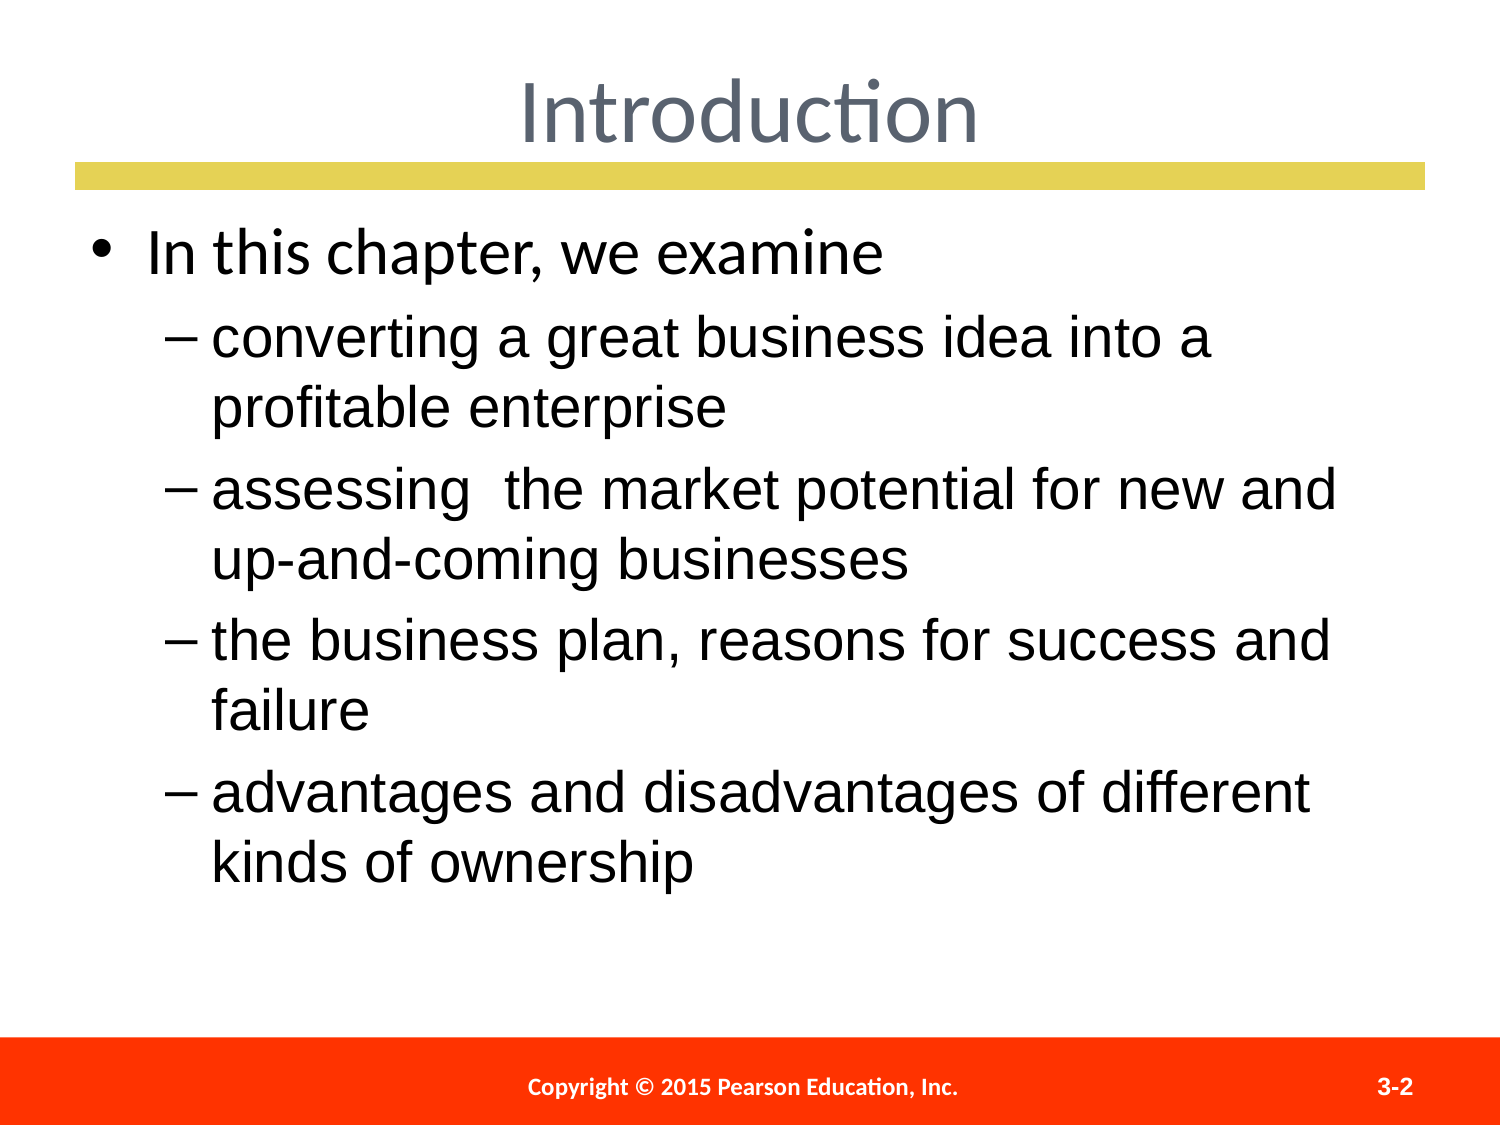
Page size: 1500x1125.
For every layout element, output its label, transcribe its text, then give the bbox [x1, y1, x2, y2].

list In this chapter, we examine converting a great business idea into a profitable enterprise assessing the market potential for new and up-and-coming businesses the business plan, reasons for success and failure advantages and disadvantages of different kinds of ownership [74, 199, 1426, 1006]
title Introduction [74, 12, 1426, 199]
